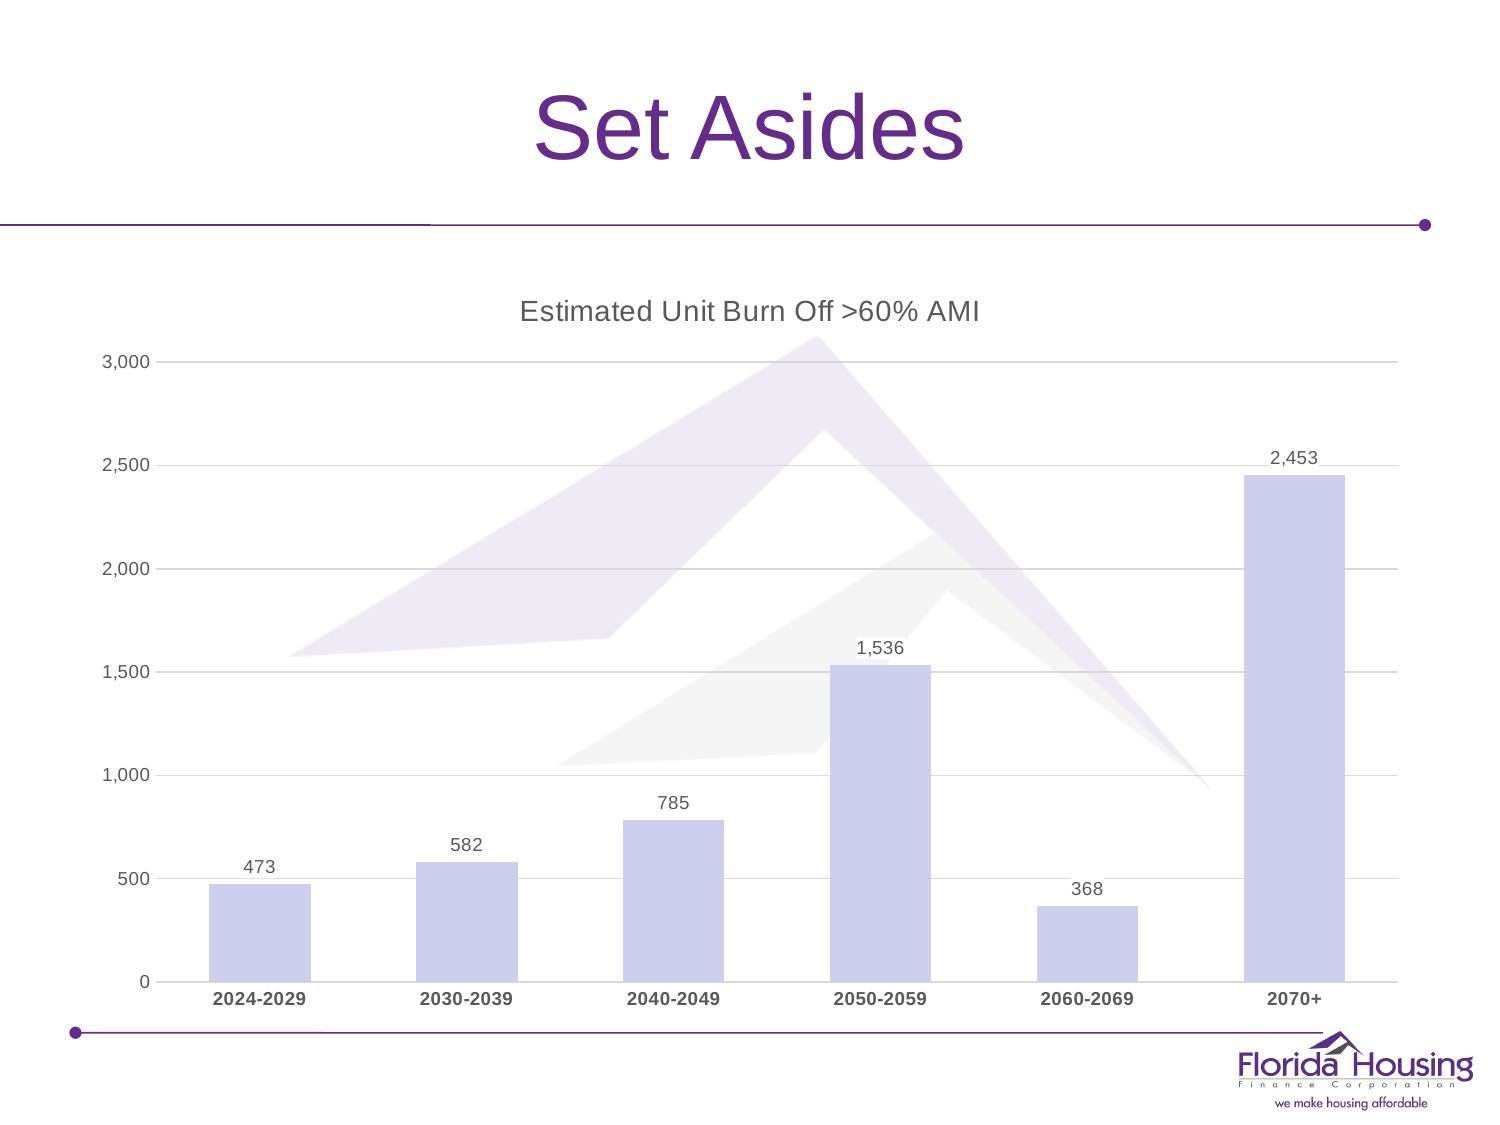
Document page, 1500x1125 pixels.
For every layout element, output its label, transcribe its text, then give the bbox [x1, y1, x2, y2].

chart [74, 262, 1425, 1025]
title Set Asides [75, 45, 1425, 200]
picture [1237, 1029, 1475, 1113]
